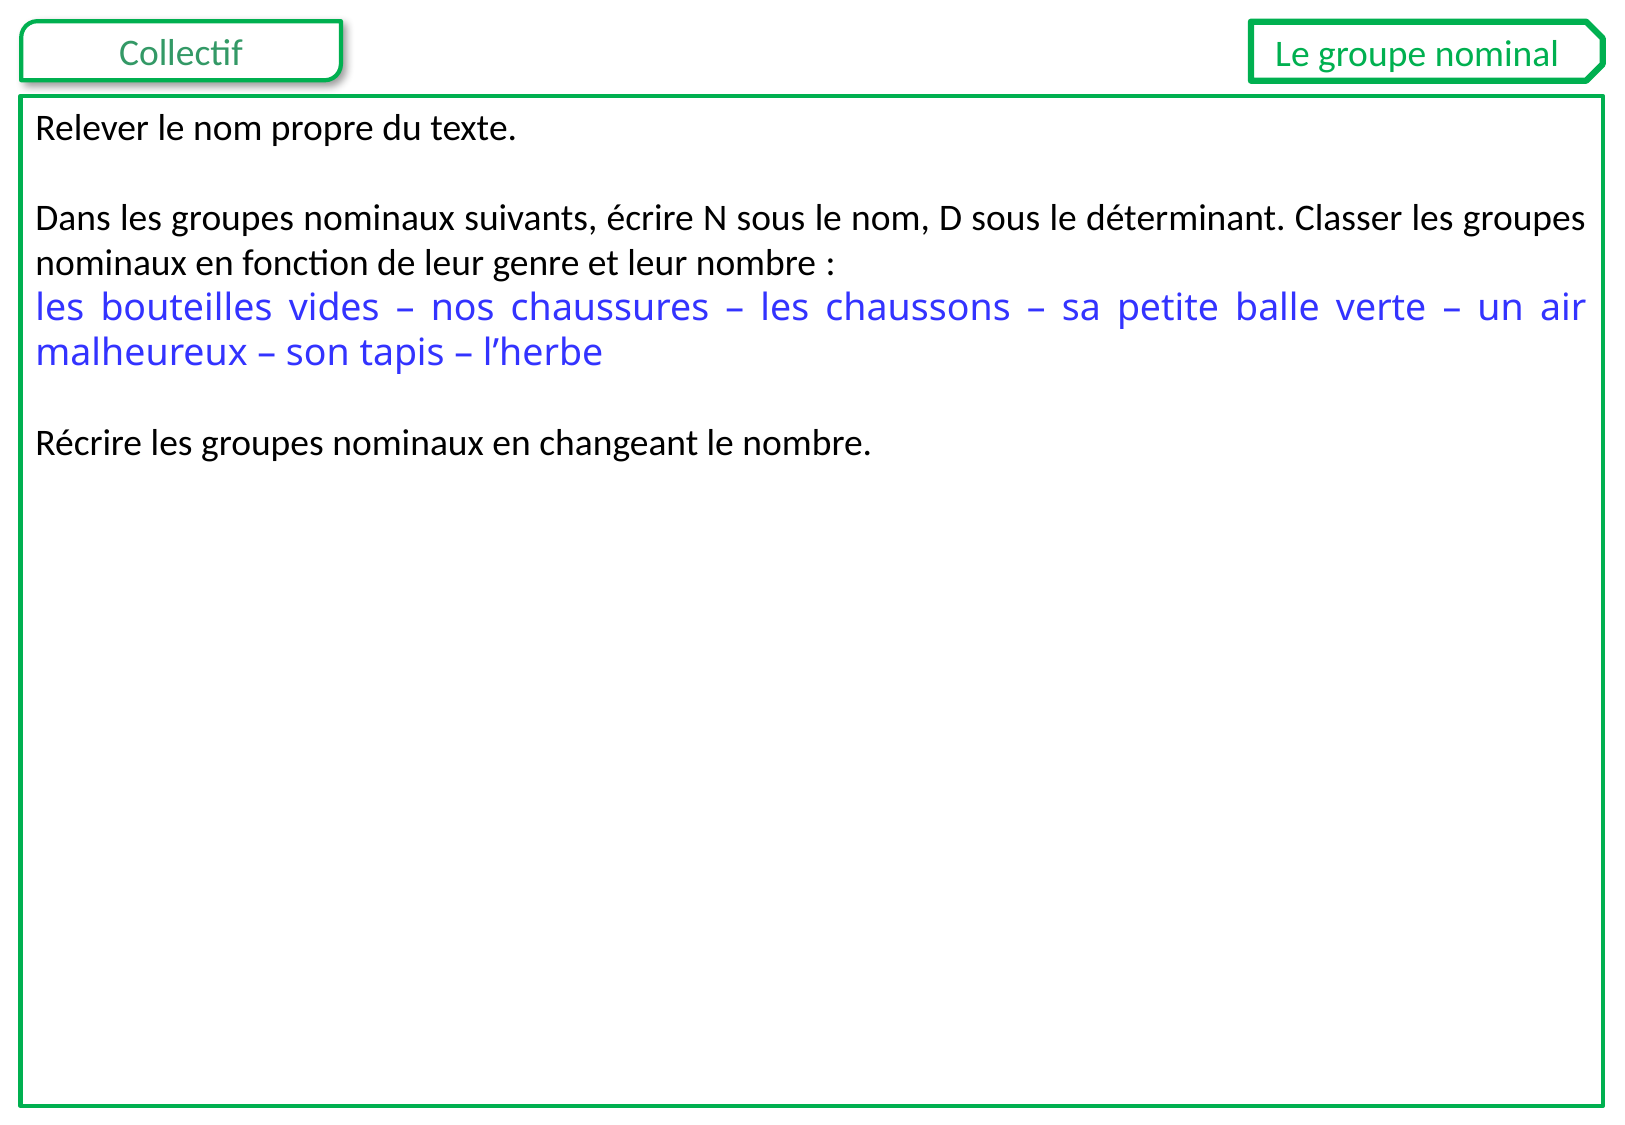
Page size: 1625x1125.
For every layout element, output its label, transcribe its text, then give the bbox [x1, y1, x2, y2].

list Le groupe nominal [1250, 21, 1584, 81]
list Relever le nom propre du texte. Dans les groupes nominaux suivants, écrire N sous le nom, D sous le déterminant. Classer les groupes nominaux en fonction de leur genre et leur nombre : les bouteilles vides – nos chaussures – les chaussons – sa petite balle verte – un air malheureux – son tapis – l’herbe Récrire les groupes nominaux en changeant le nombre. [18, 94, 1605, 1108]
